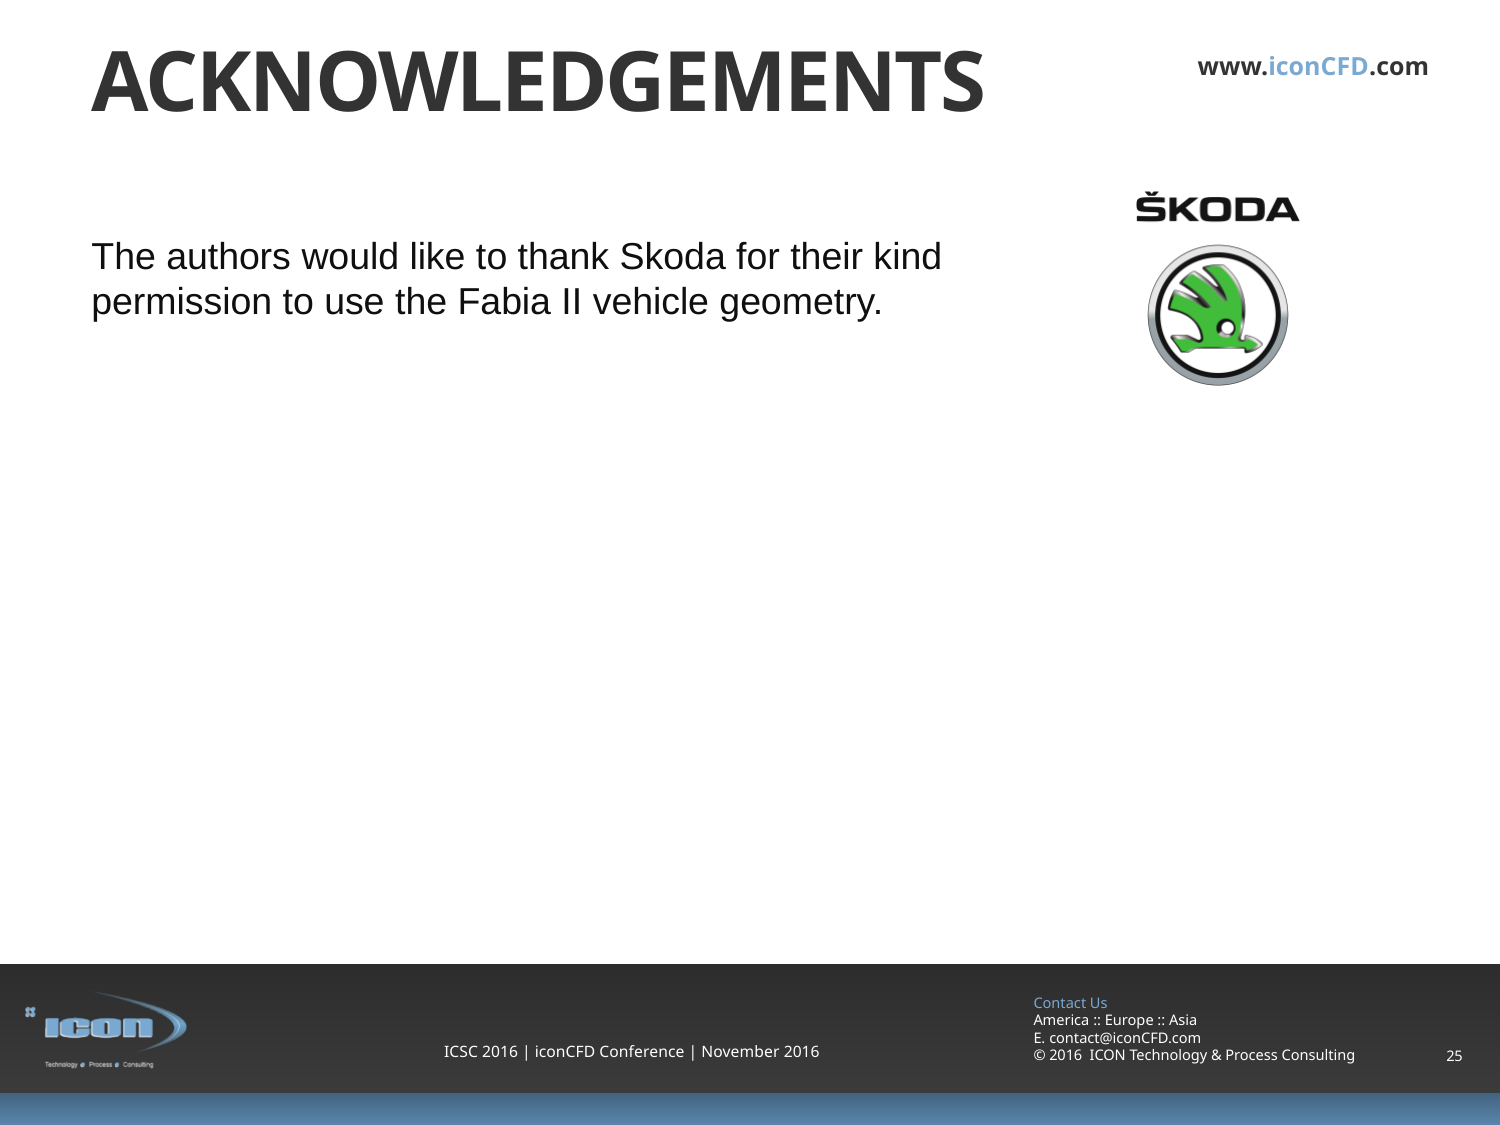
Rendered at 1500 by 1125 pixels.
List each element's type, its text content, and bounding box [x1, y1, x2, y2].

footer ICSC 2016 | iconCFD Conference | November 2016 [371, 1039, 892, 1063]
text_box The authors would like to thank Skoda for their kind permission to use the Fabia II vehicle geometry. [76, 224, 1031, 330]
picture [1135, 190, 1302, 388]
picture [0, 952, 231, 1077]
title ACKNOWLEDGEMENTS [76, 30, 1152, 126]
